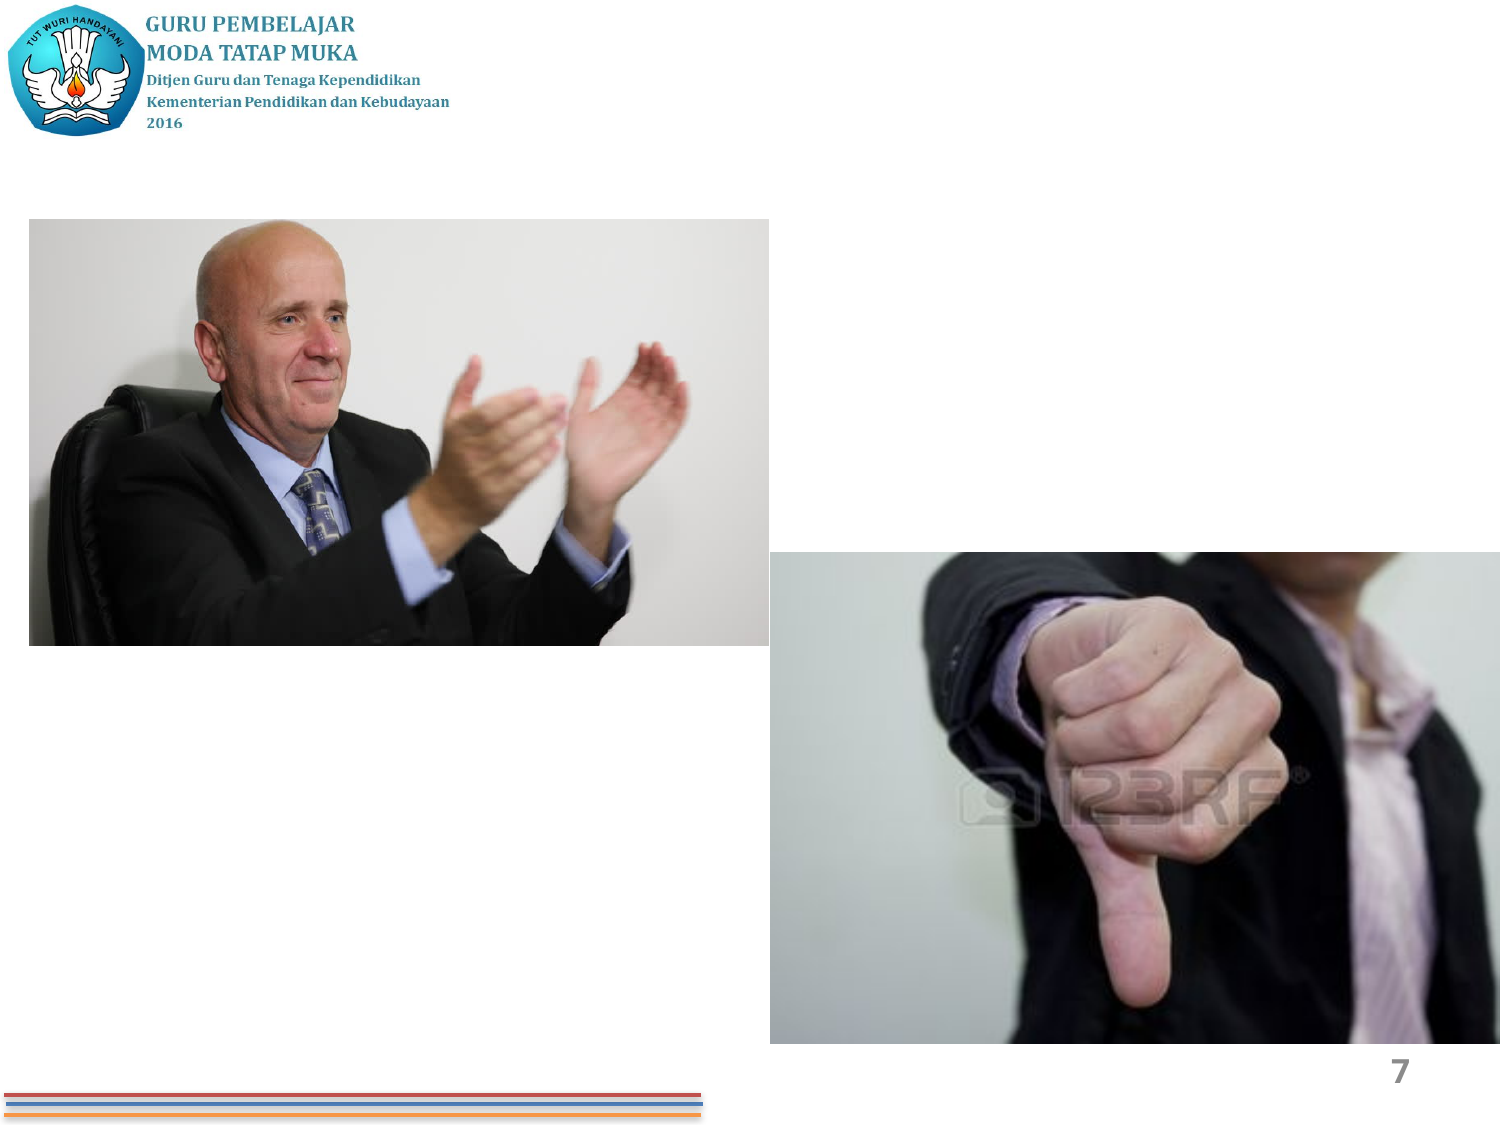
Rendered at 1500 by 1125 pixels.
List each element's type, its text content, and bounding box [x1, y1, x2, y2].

picture [4, 0, 455, 139]
picture [29, 219, 769, 646]
picture [770, 552, 1500, 1044]
slide_number 7 [1074, 1052, 1425, 1103]
